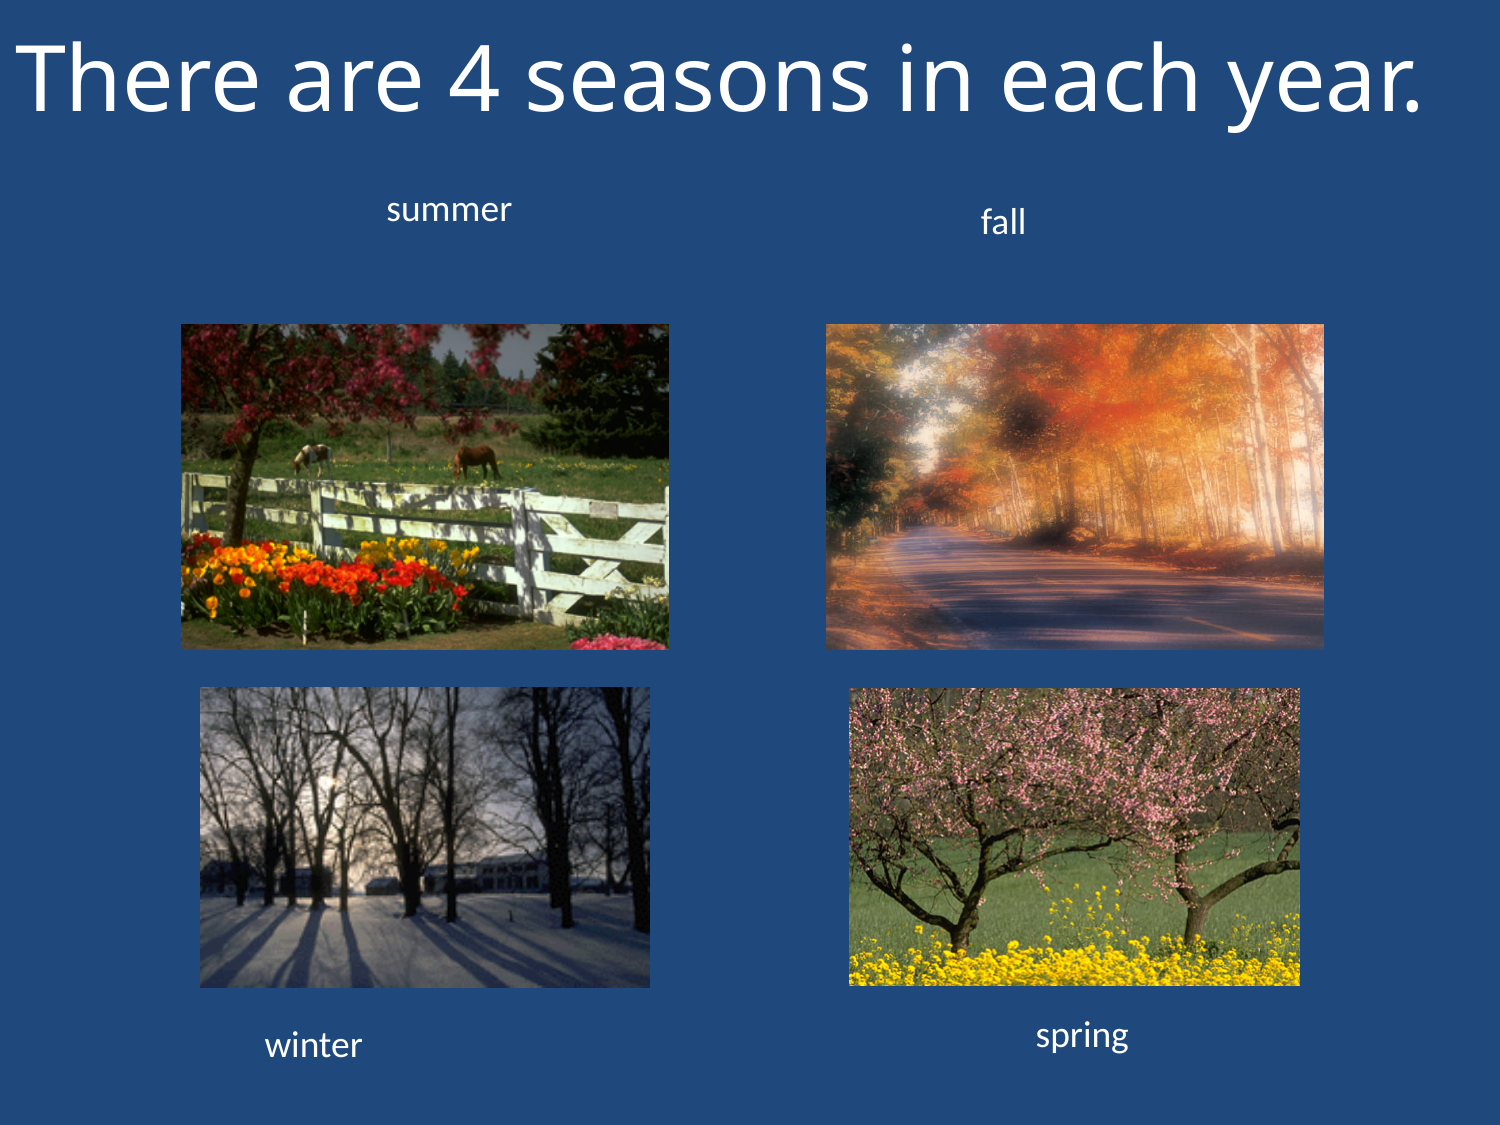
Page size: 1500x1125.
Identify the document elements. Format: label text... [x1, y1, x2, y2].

title There are 4 seasons in each year. [0, 0, 1500, 150]
text_box winter [249, 1012, 625, 1073]
text_box summer [371, 176, 528, 237]
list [180, 324, 669, 651]
text_box spring [1020, 1002, 1144, 1062]
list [849, 688, 1301, 987]
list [199, 687, 651, 988]
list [825, 324, 1324, 651]
text_box fall [966, 189, 1042, 249]
